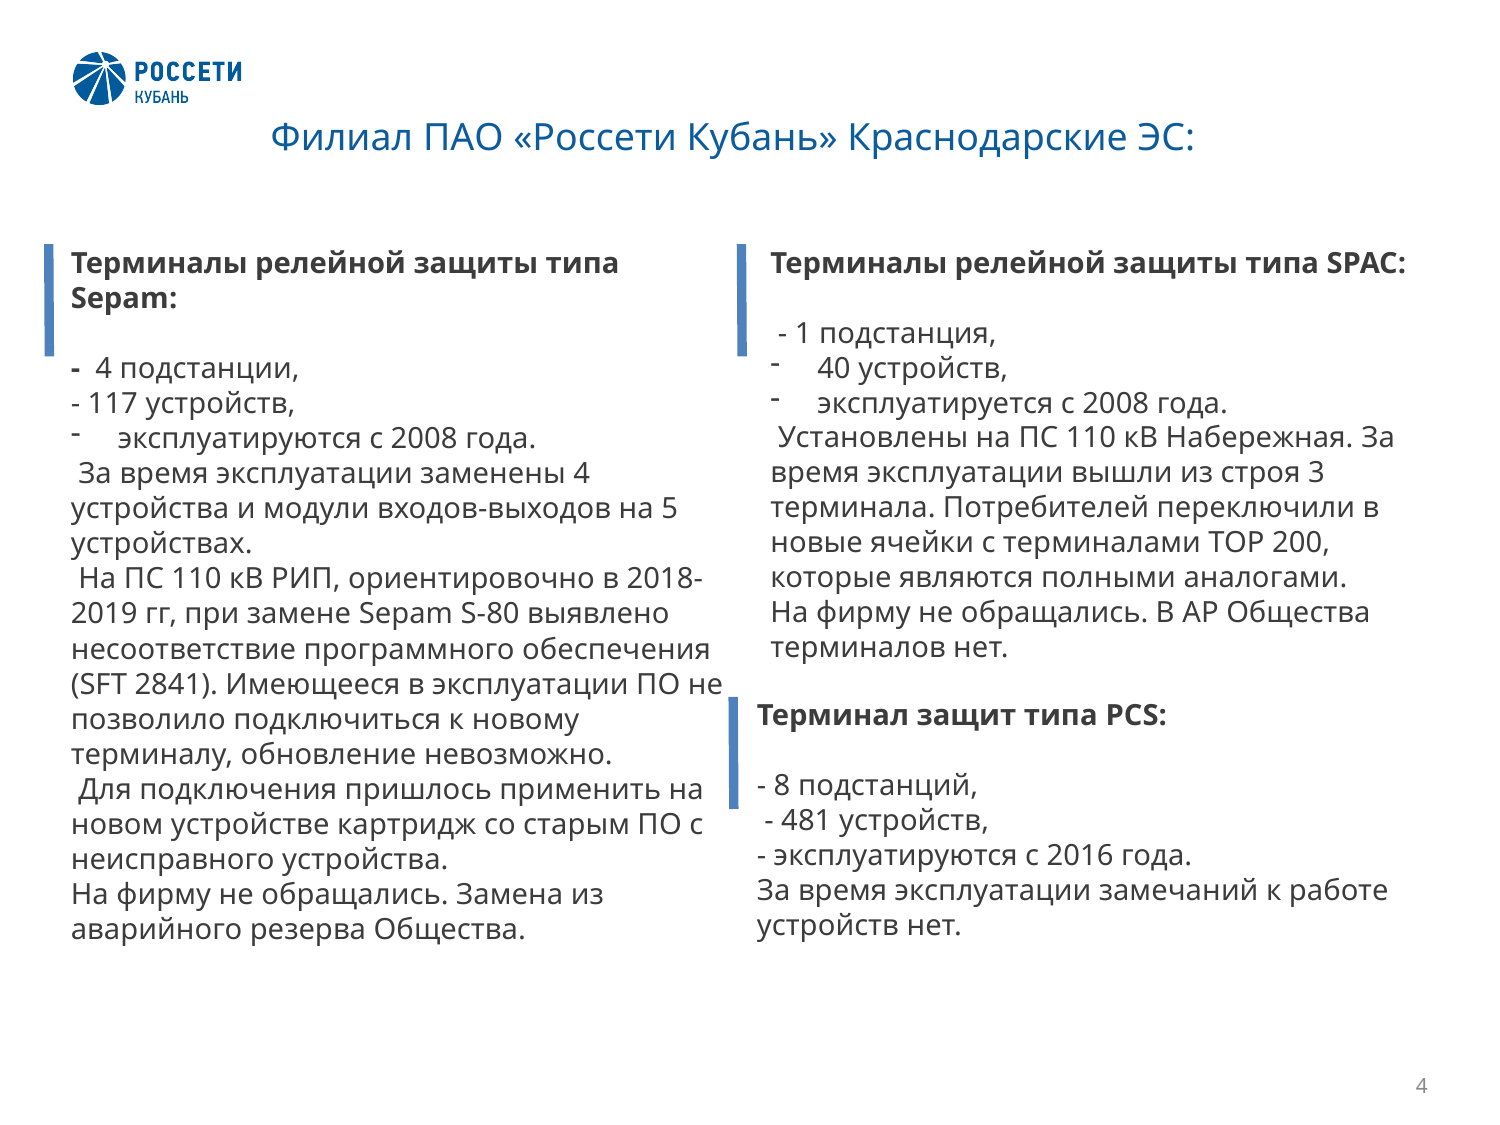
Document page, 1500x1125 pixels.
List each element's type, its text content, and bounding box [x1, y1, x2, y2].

text_box Терминал защит типа PCS: - 8 подстанций, - 481 устройств, - эксплуатируются с 2016 года. За время эксплуатации замечаний к работе устройств нет. [756, 696, 1428, 977]
text_box Филиал ПАО «Россети Кубань» Краснодарские ЭС: [270, 113, 1407, 159]
picture [69, 43, 245, 114]
slide_number 4 [1406, 1074, 1429, 1099]
text_box Терминалы релейной защиты типа SPAC: - 1 подстанция, 40 устройств, эксплуатируется с 2008 года. Установлены на ПС 110 кВ Набережная. За время эксплуатации вышли из строя 3 терминала. Потребителей переключили в новые ячейки с терминалами ТОР 200, которые являются полными аналогами. На фирму не обращались. В АР Общества терминалов нет. [770, 244, 1447, 664]
text_box Терминалы релейной защиты типа Sepam: - 4 подстанции, - 117 устройств, эксплуатируются с 2008 года. За время эксплуатации заменены 4 устройства и модули входов-выходов на 5 устройствах. На ПС 110 кВ РИП, ориентировочно в 2018-2019 гг, при замене Sepam S-80 выявлено несоответствие программного обеспечения (SFT 2841). Имеющееся в эксплуатации ПО не позволило подключиться к новому терминалу, обновление невозможно. Для подключения пришлось применить на новом устройстве картридж со старым ПО с неисправного устройства. На фирму не обращались. Замена из аварийного резерва Общества. [70, 244, 727, 1046]
